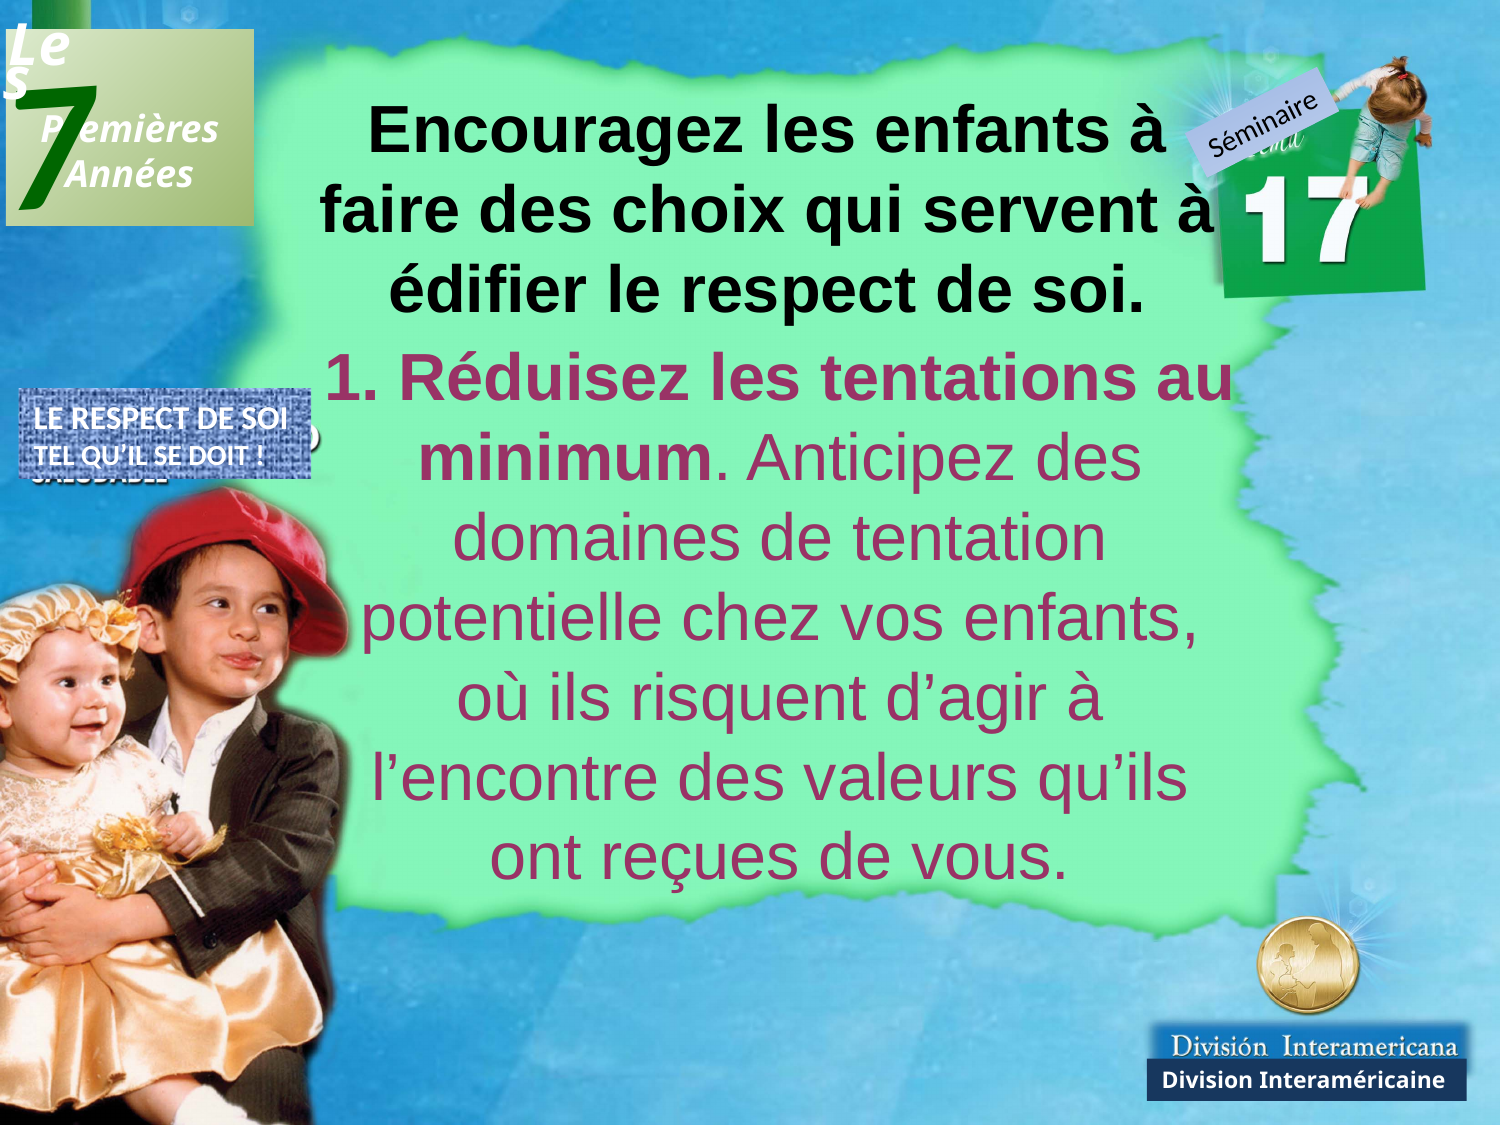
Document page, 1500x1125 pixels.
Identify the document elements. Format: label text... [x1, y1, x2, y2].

text_box Division Interaméricaine [1146, 1058, 1467, 1101]
text_box LE RESPECT DE SOI TEL QU’IL SE DOIT ! [18, 388, 312, 479]
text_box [0, 17, 255, 256]
text_box Encouragez les enfants à faire des choix qui servent à édifier le respect de soi. [289, 78, 1247, 333]
picture [0, 0, 1500, 1125]
text_box 1. Réduisez les tentations au minimum. Anticipez des domaines de tentation potentielle chez vos enfants, où ils risquent d’agir à l’encontre des valeurs qu’ils ont reçues de vous. [301, 326, 1260, 901]
text_box Séminaire [1184, 66, 1340, 178]
